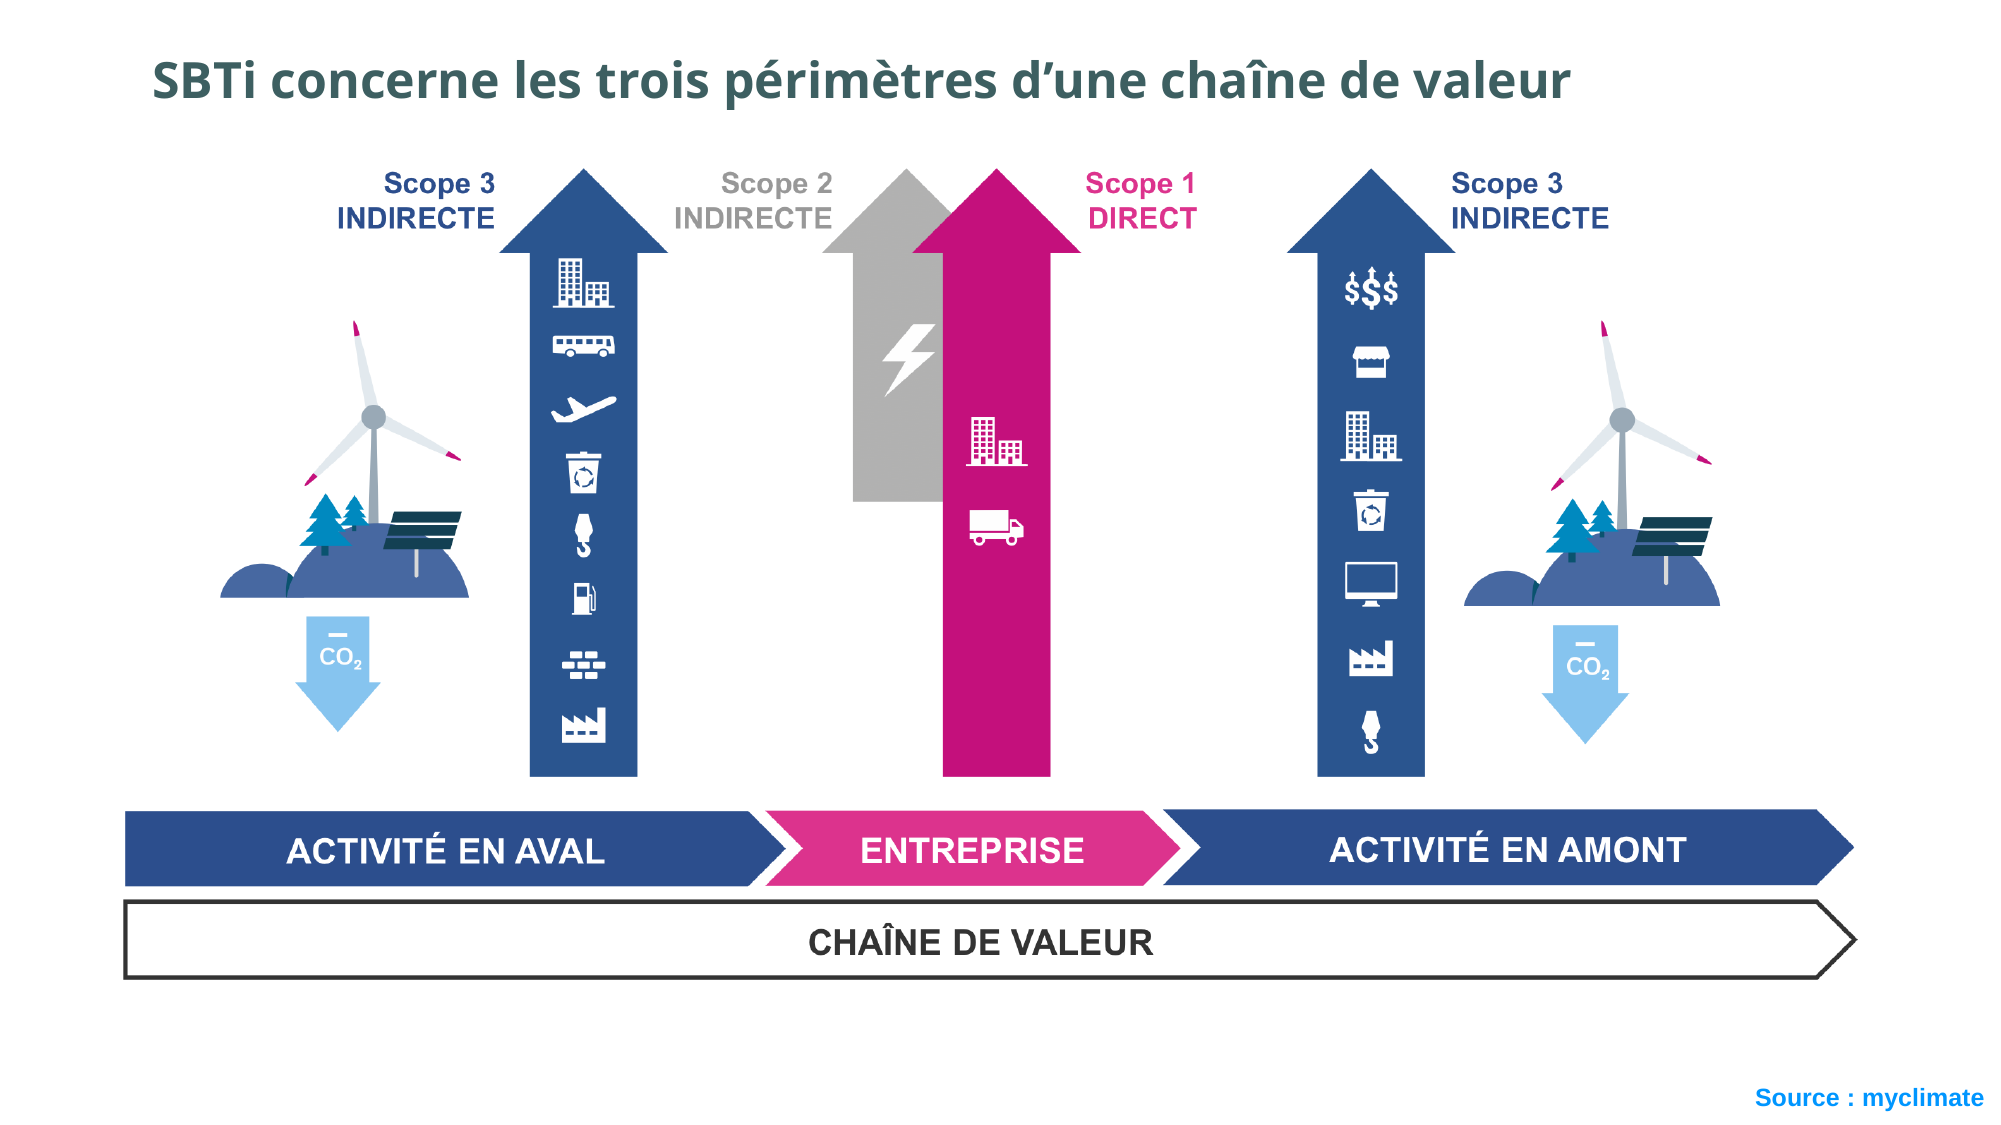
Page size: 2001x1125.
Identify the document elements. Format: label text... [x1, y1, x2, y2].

title SBTi concerne les trois périmètres d’une chaîne de valeur [137, 26, 1863, 138]
text_box Source : myclimate [1422, 1043, 2000, 1125]
picture [110, 159, 1863, 991]
